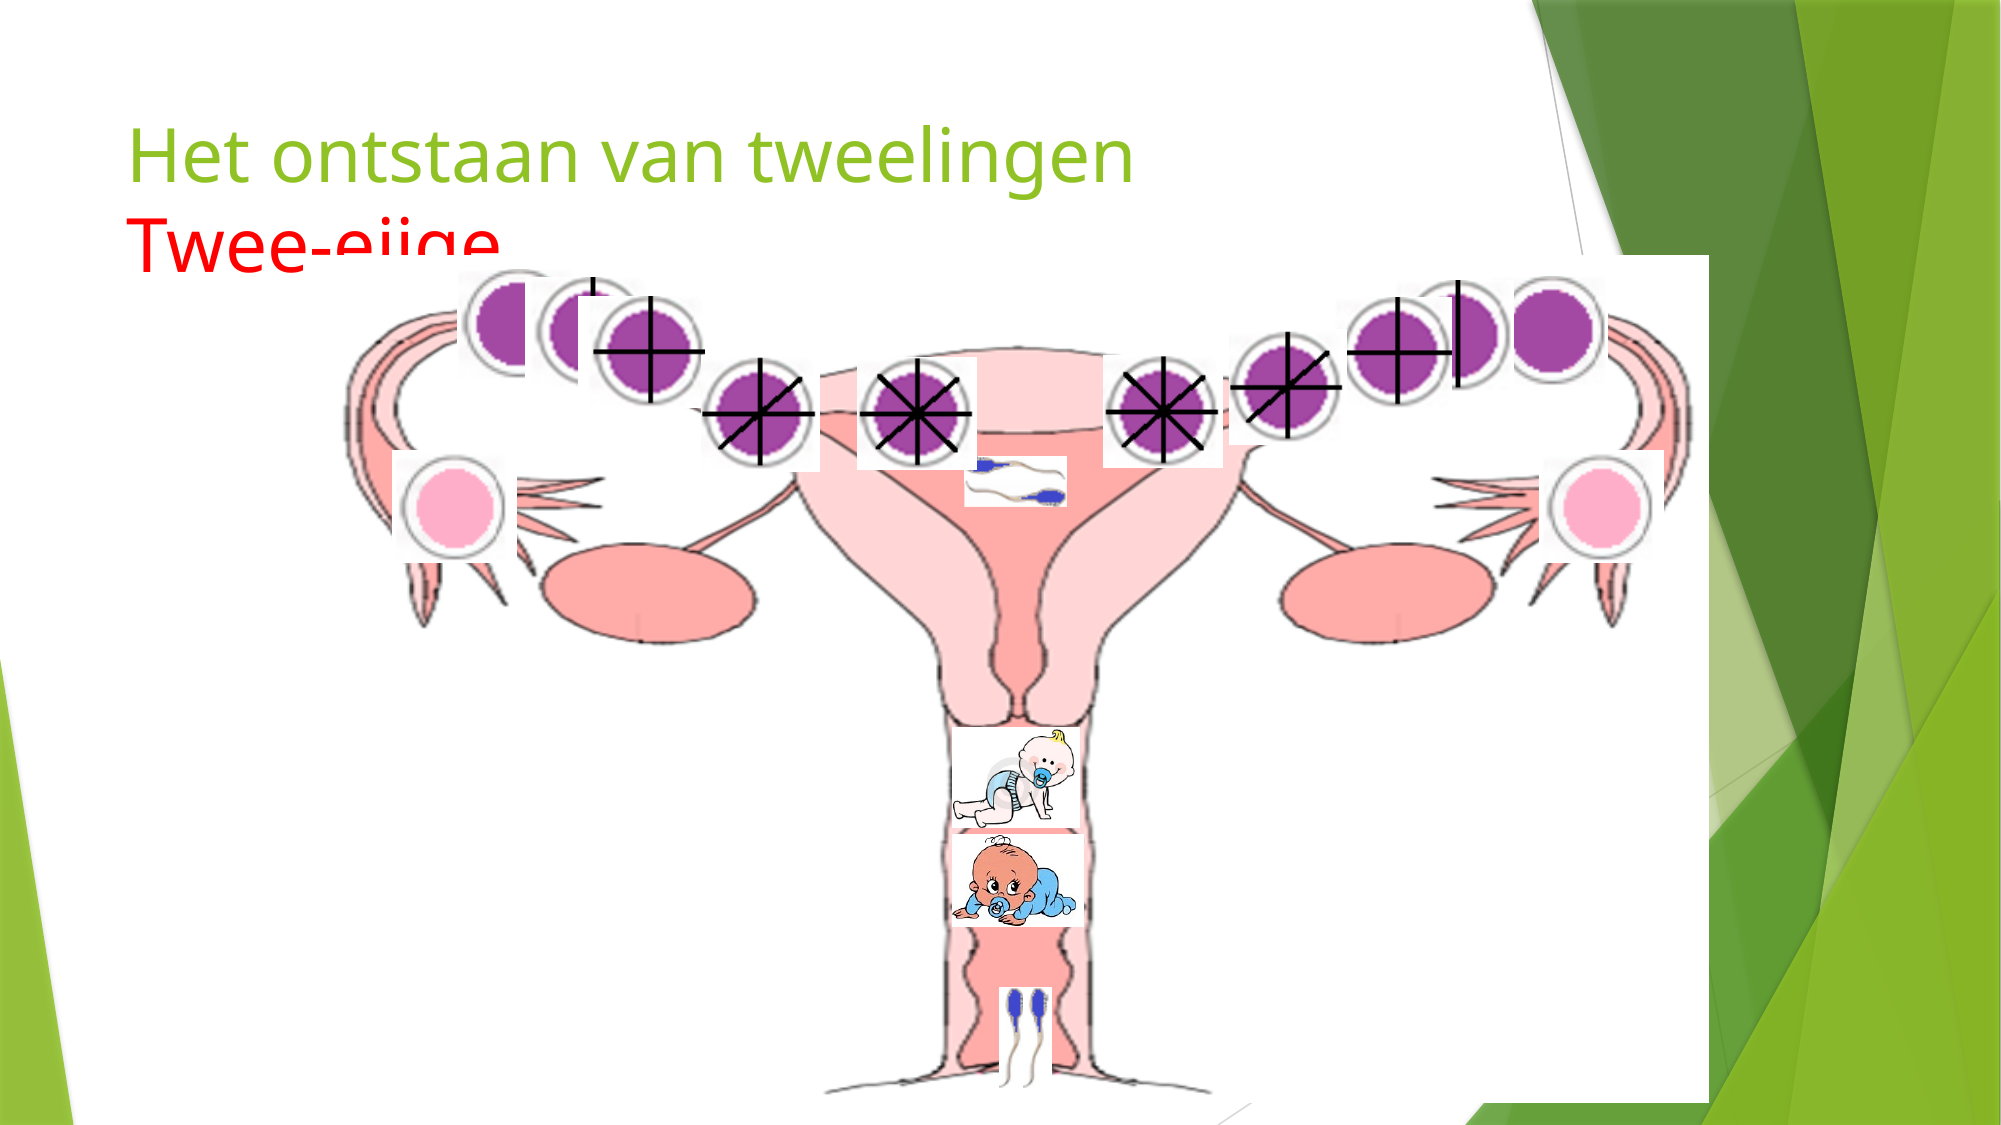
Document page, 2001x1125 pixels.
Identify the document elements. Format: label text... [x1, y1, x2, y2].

picture [302, 254, 1710, 1103]
title Het ontstaan van tweelingen Twee-eiige [111, 99, 1522, 317]
